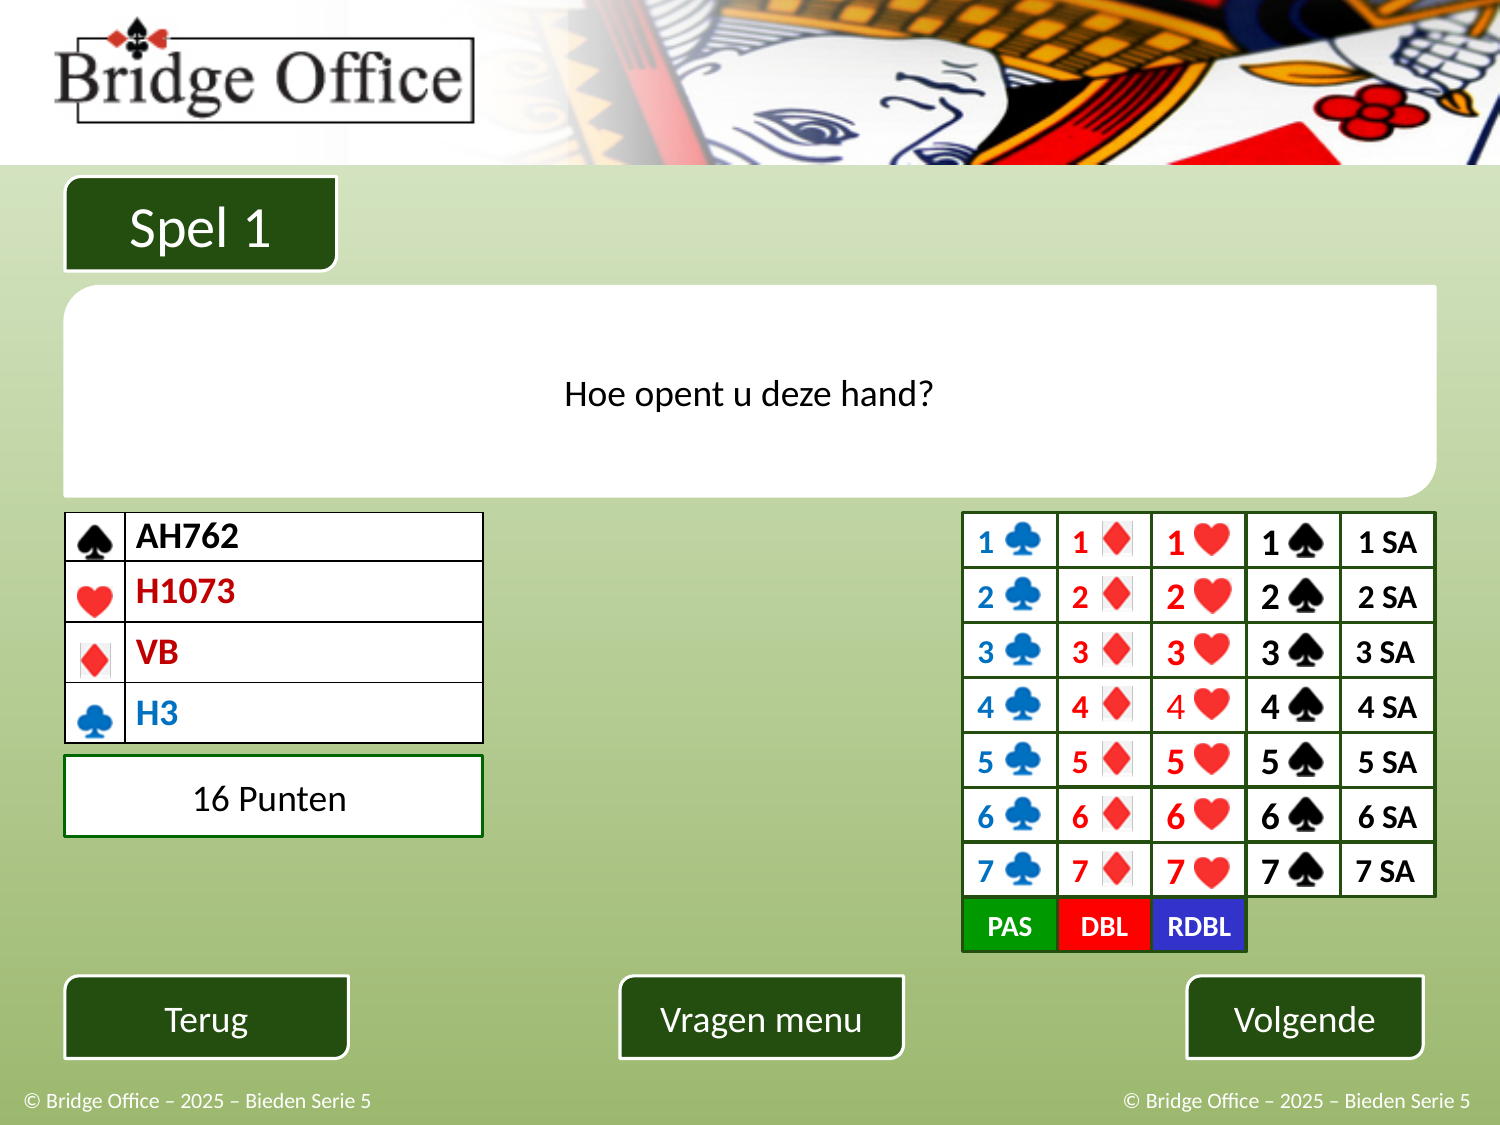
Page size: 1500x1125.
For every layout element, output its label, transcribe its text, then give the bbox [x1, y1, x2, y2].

picture [1288, 741, 1324, 778]
picture [1004, 686, 1041, 723]
text_box 6 [961, 786, 1056, 841]
text_box © Bridge Office – 2025 – Bieden Serie 5 [8, 1079, 393, 1121]
table_cell [66, 683, 124, 742]
table_cell H3 [126, 683, 482, 742]
picture [77, 585, 113, 618]
text_box 3 [1245, 621, 1339, 676]
picture [1288, 521, 1325, 558]
picture [1004, 631, 1041, 668]
picture [1099, 521, 1135, 558]
text_box 4 [1059, 676, 1150, 734]
text_box DBL [1059, 898, 1153, 953]
text_box PAS [72, 744, 117, 751]
text_box 1 [1245, 511, 1342, 569]
table_cell VB [126, 623, 482, 682]
picture [1099, 851, 1135, 887]
picture [1193, 523, 1230, 556]
text_box 3 [961, 621, 1056, 676]
text_box 5 [961, 734, 1059, 786]
picture [77, 524, 113, 561]
text_box 3 [1056, 621, 1150, 676]
text_box Terug [63, 974, 350, 1061]
picture [77, 643, 113, 679]
text_box 4 SA [1339, 676, 1437, 734]
picture [1193, 578, 1232, 614]
text_box 7 [1056, 841, 1150, 898]
text_box 7 [961, 841, 1056, 896]
table_cell H1073 [126, 562, 482, 621]
picture [1004, 741, 1041, 778]
picture [0, 0, 1500, 166]
picture [1288, 576, 1324, 613]
text_box 4 [1150, 676, 1245, 734]
text_box 7 SA [1339, 844, 1437, 898]
picture [1193, 743, 1230, 776]
text_box 4 [1245, 676, 1339, 734]
text_box RDBL [1153, 898, 1248, 953]
text_box 16 Punten [63, 754, 484, 838]
text_box 7 [1150, 841, 1245, 898]
picture [1288, 851, 1324, 887]
picture [1004, 851, 1041, 887]
picture [1004, 576, 1041, 613]
picture [1193, 857, 1230, 890]
text_box Spel 1 [63, 179, 339, 273]
text_box 3 SA [1339, 621, 1437, 676]
text_box 6 [1150, 786, 1245, 841]
text_box 2 [961, 569, 1056, 621]
table_header [66, 513, 124, 560]
text_box 1 [1153, 511, 1245, 569]
table_cell [66, 623, 124, 682]
text_box Hoe opent u deze hand? [63, 284, 1437, 498]
text_box 5 SA [1339, 734, 1437, 786]
picture [1099, 686, 1135, 723]
text_box 6 [1245, 786, 1339, 841]
table_cell [66, 562, 124, 621]
table_header AH762 [126, 513, 482, 560]
text_box 4 [961, 676, 1059, 734]
text_box 6 [1056, 786, 1150, 841]
picture [1288, 686, 1324, 723]
text_box Volgende [1185, 974, 1425, 1061]
picture [1004, 521, 1041, 558]
picture [77, 703, 113, 740]
text_box 2 SA [1339, 569, 1437, 621]
picture [1194, 633, 1230, 666]
picture [1288, 631, 1324, 668]
text_box 2 [1153, 569, 1245, 621]
picture [1288, 796, 1324, 832]
text_box 6 SA [1339, 786, 1437, 844]
text_box 5 [1248, 734, 1339, 786]
picture [1193, 688, 1230, 721]
picture [1193, 798, 1230, 830]
text_box PAS [961, 896, 1059, 953]
text_box 1 [961, 511, 1059, 569]
text_box 7 [1245, 841, 1339, 898]
text_box 1 SA [1342, 511, 1437, 569]
picture [1099, 741, 1135, 778]
picture [1099, 576, 1135, 613]
picture [1004, 796, 1041, 833]
text_box Vragen menu [618, 974, 906, 1061]
text_box 5 [1059, 734, 1153, 786]
text_box 1 [1059, 511, 1153, 569]
text_box © Bridge Office – 2025 – Bieden Serie 5 [1107, 1079, 1500, 1121]
text_box 5 [1153, 734, 1248, 786]
text_box 2 [1056, 569, 1153, 621]
text_box 3 [1150, 621, 1245, 676]
picture [1099, 796, 1135, 833]
picture [1099, 631, 1135, 668]
text_box 2 [1245, 569, 1339, 621]
